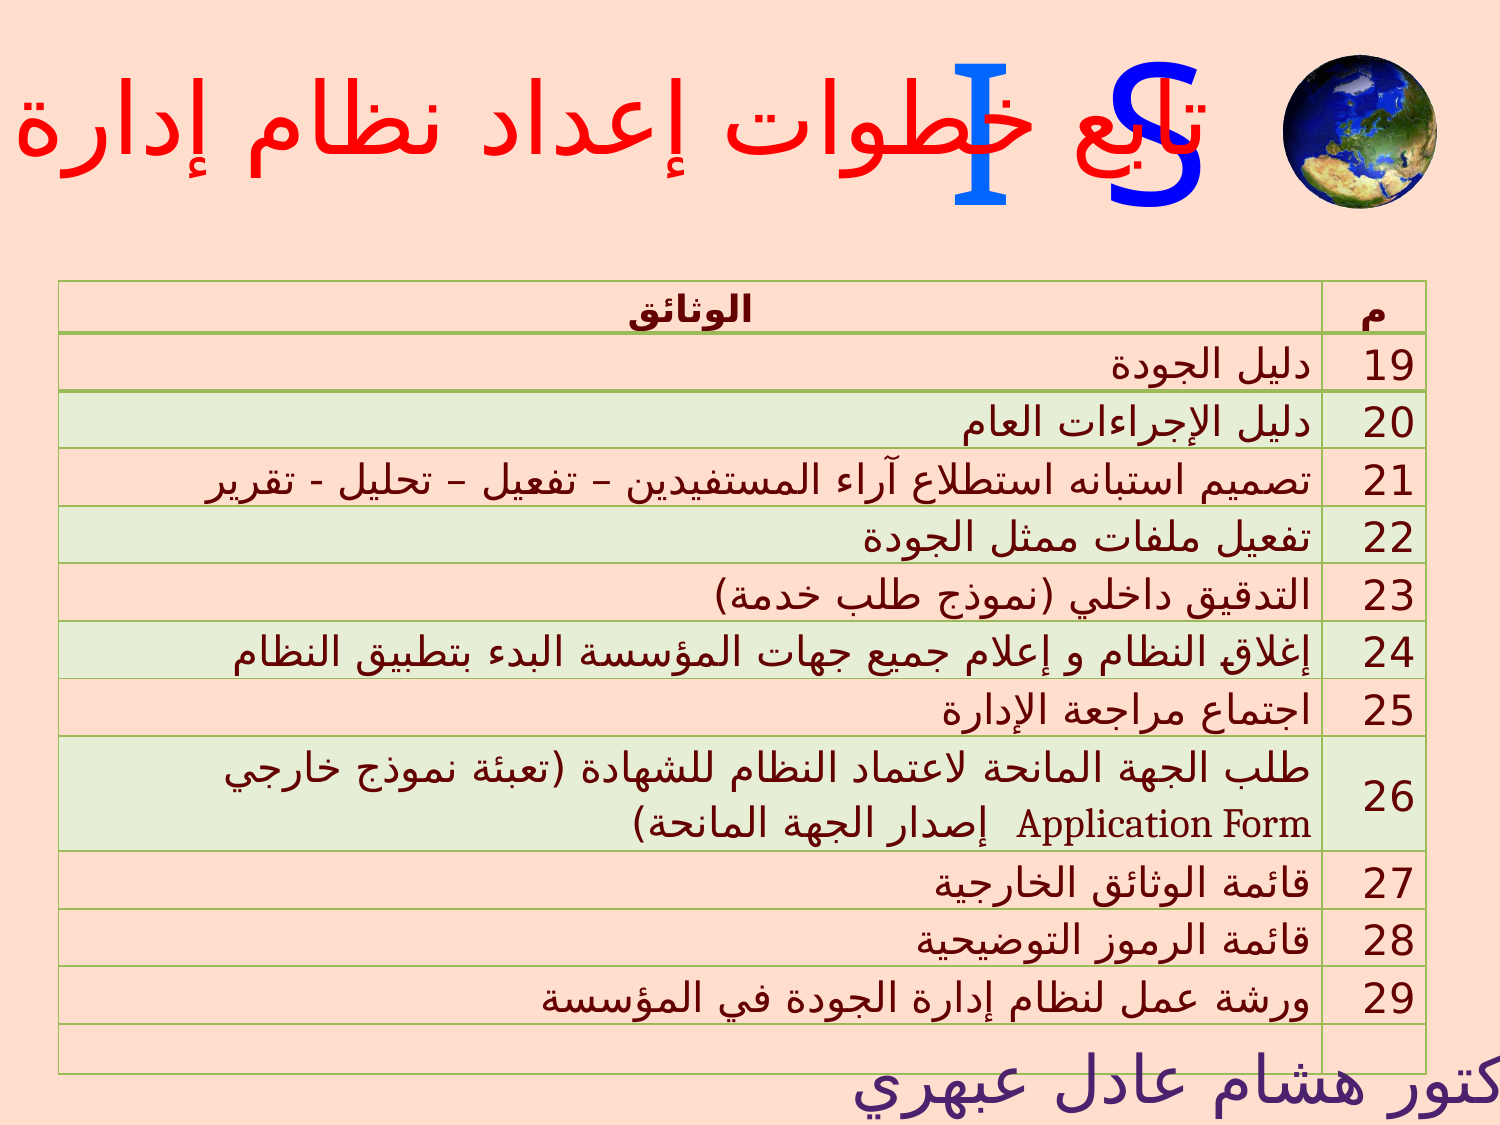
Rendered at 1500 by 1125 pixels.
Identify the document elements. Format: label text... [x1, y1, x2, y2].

text_box [0, 0, 1500, 1125]
table_cell قائمة الوثائق الخارجية [59, 852, 1321, 908]
table_cell دليل الإجراءات العام [59, 393, 1321, 447]
table_cell التدقيق داخلي (نموذج طلب خدمة) [59, 564, 1321, 620]
table_cell 27 [1323, 852, 1425, 908]
table_cell 19 [1323, 335, 1425, 389]
table_cell 24 [1323, 622, 1425, 678]
text_box الدكتور هشام عادل عبهري [836, 1029, 1500, 1124]
table_cell طلب الجهة المانحة لاعتماد النظام للشهادة (تعبئة نموذج خارجي Application Form إصدار الجهة المانحة) [59, 737, 1321, 850]
table_cell دليل الجودة [59, 335, 1321, 389]
table_cell 25 [1323, 679, 1425, 735]
table_cell إغلاق النظام و إعلام جميع جهات المؤسسة البدء بتطبيق النظام [59, 622, 1321, 678]
table_cell 23 [1323, 564, 1425, 620]
table_cell [1323, 1025, 1425, 1029]
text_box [926, 0, 1464, 253]
table_cell تصميم استبانه استطلاع آراء المستفيدين – تفعيل – تحليل - تقرير [59, 449, 1321, 505]
table_cell 28 [1323, 910, 1425, 965]
table_cell 26 [1323, 737, 1425, 850]
table_cell تفعيل ملفات ممثل الجودة [59, 507, 1321, 562]
table_cell اجتماع مراجعة الإدارة [59, 679, 1321, 735]
table_header الوثائق [59, 282, 1321, 331]
text_box تابع خطوات إعداد نظام إدارة الجودة [0, 46, 921, 182]
table_cell قائمة الرموز التوضيحية [59, 910, 1321, 965]
table_cell [59, 1025, 1321, 1073]
table_cell 22 [1323, 507, 1425, 562]
table_cell 20 [1323, 393, 1425, 447]
table_cell 21 [1323, 449, 1425, 505]
table_header م [1323, 282, 1425, 331]
table_cell 29 [1323, 967, 1425, 1023]
table_cell ورشة عمل لنظام إدارة الجودة في المؤسسة [59, 967, 1321, 1023]
